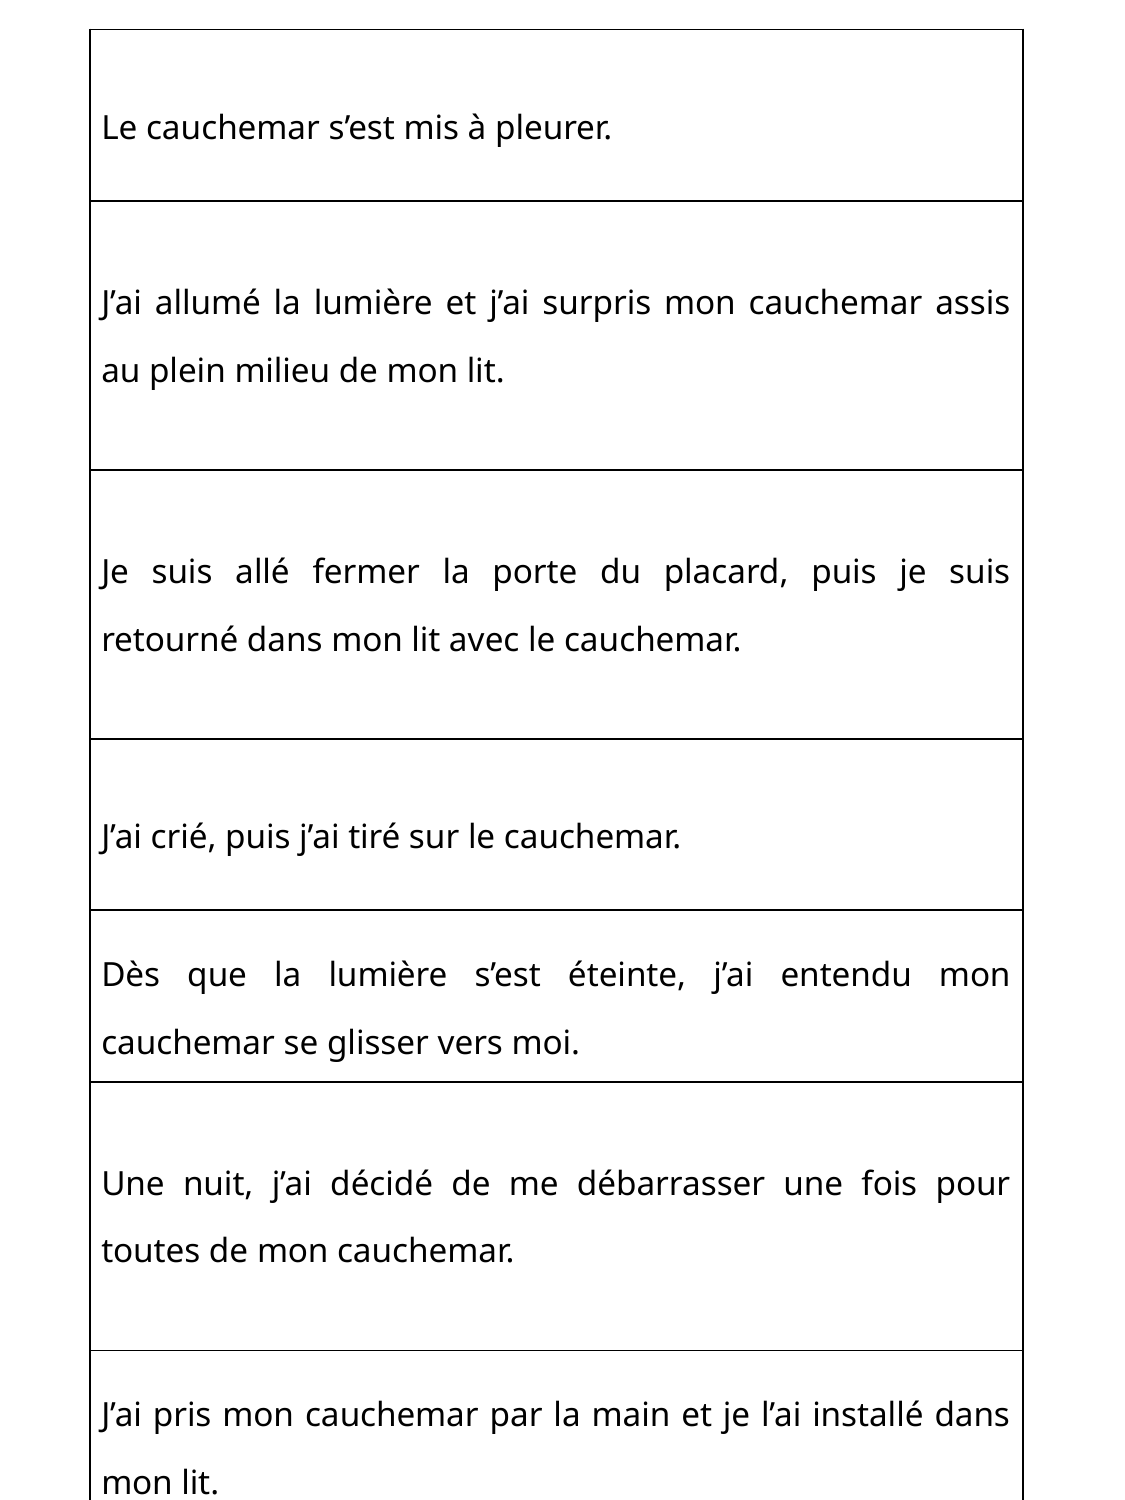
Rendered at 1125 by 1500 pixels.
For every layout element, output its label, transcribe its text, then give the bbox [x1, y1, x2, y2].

table_header Le cauchemar s’est mis à pleurer. [91, 30, 1022, 200]
table_cell Dès que la lumière s’est éteinte, j’ai entendu mon cauchemar se glisser vers moi. [91, 911, 1022, 1081]
table_cell Une nuit, j’ai décidé de me débarrasser une fois pour toutes de mon cauchemar. [91, 1083, 1022, 1350]
table_cell J’ai pris mon cauchemar par la main et je l’ai installé dans mon lit. [91, 1351, 1022, 1500]
table_cell J’ai crié, puis j’ai tiré sur le cauchemar. [91, 740, 1022, 909]
table_cell J’ai allumé la lumière et j’ai surpris mon cauchemar assis au plein milieu de mon lit. [91, 202, 1022, 469]
table_cell Je suis allé fermer la porte du placard, puis je suis retourné dans mon lit avec le cauchemar. [91, 471, 1022, 738]
